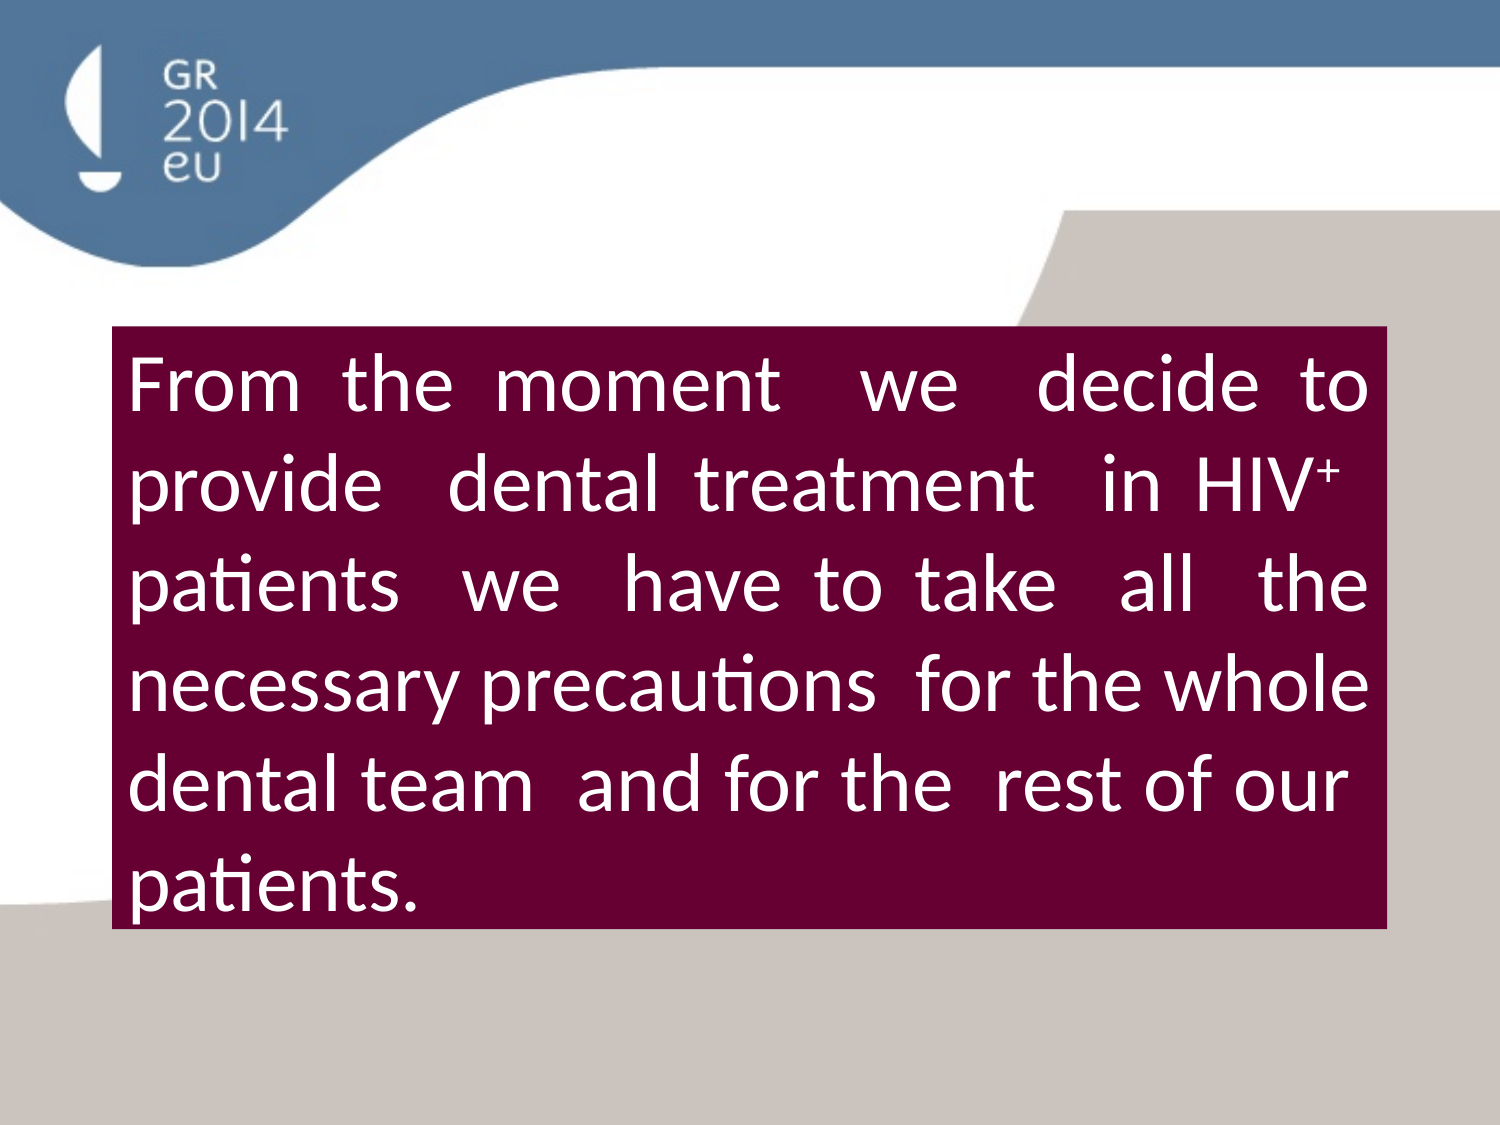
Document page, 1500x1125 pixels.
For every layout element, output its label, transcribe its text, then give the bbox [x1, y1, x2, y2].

title From the moment we decide to provide dental treatment in HIV+ patients we have to take all the necessary precautions for the whole dental team and for the rest of our patients. [112, 326, 1388, 930]
